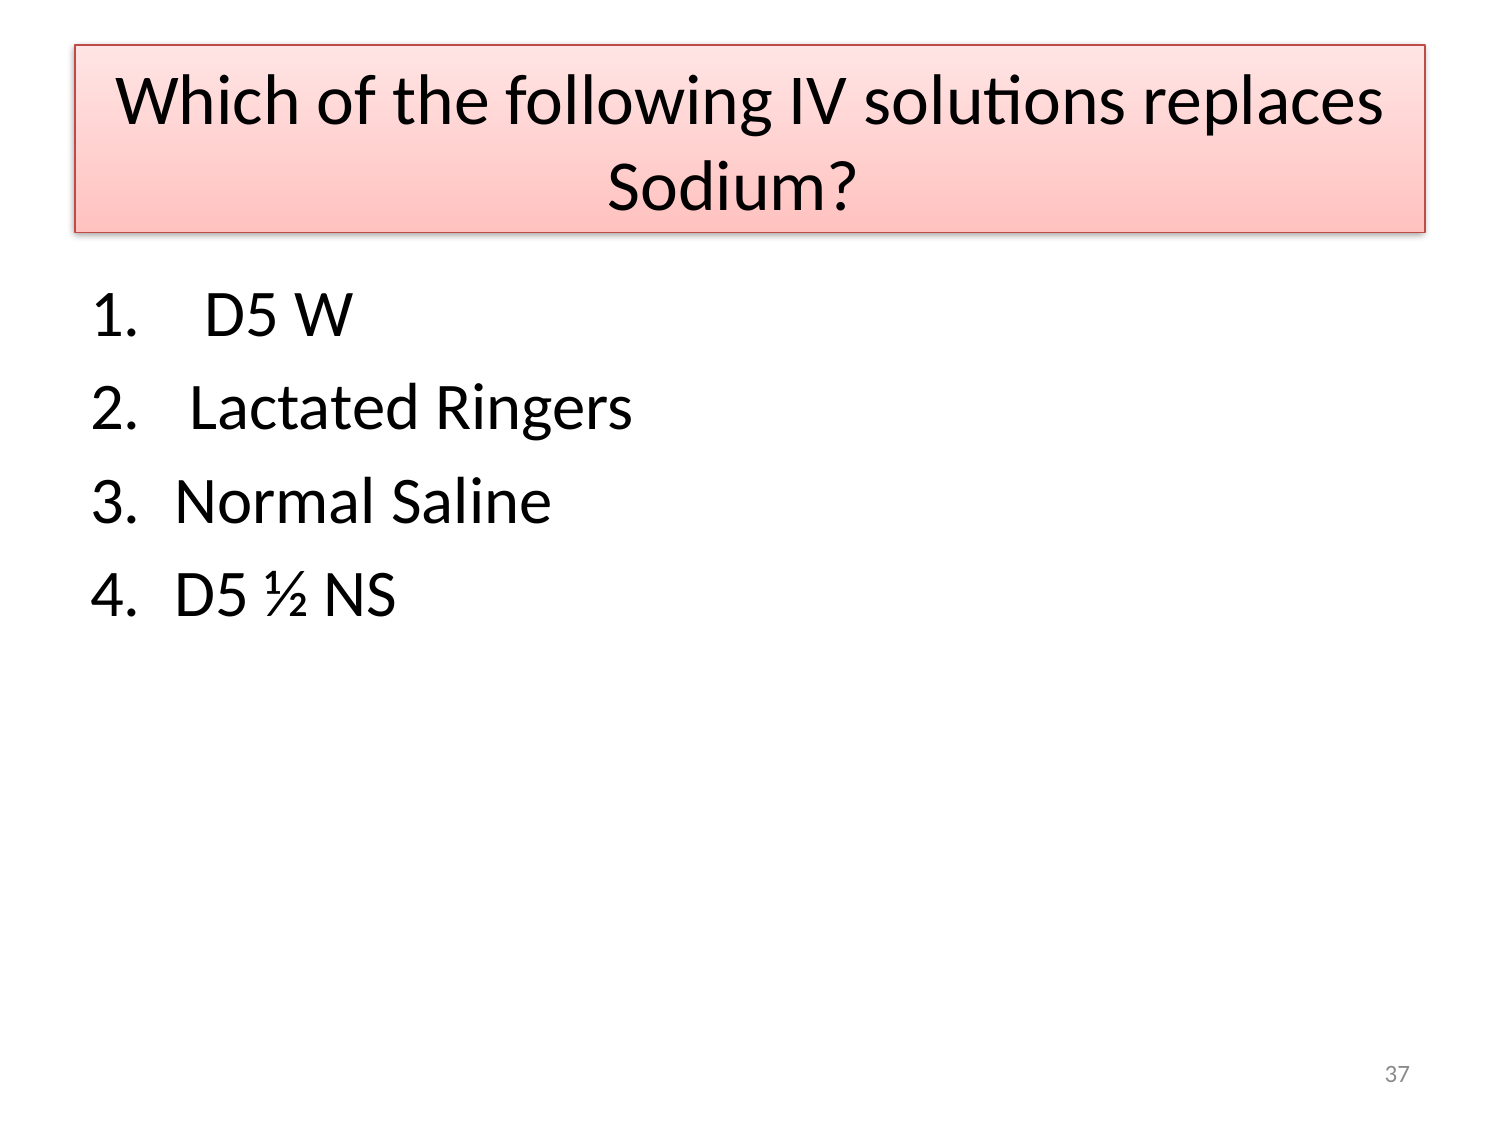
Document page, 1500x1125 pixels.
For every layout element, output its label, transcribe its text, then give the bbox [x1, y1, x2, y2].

slide_number 37 [1074, 1042, 1425, 1103]
list D5 W Lactated Ringers Normal Saline D5 ½ NS [75, 262, 1425, 1005]
title Which of the following IV solutions replaces Sodium? [74, 44, 1426, 233]
